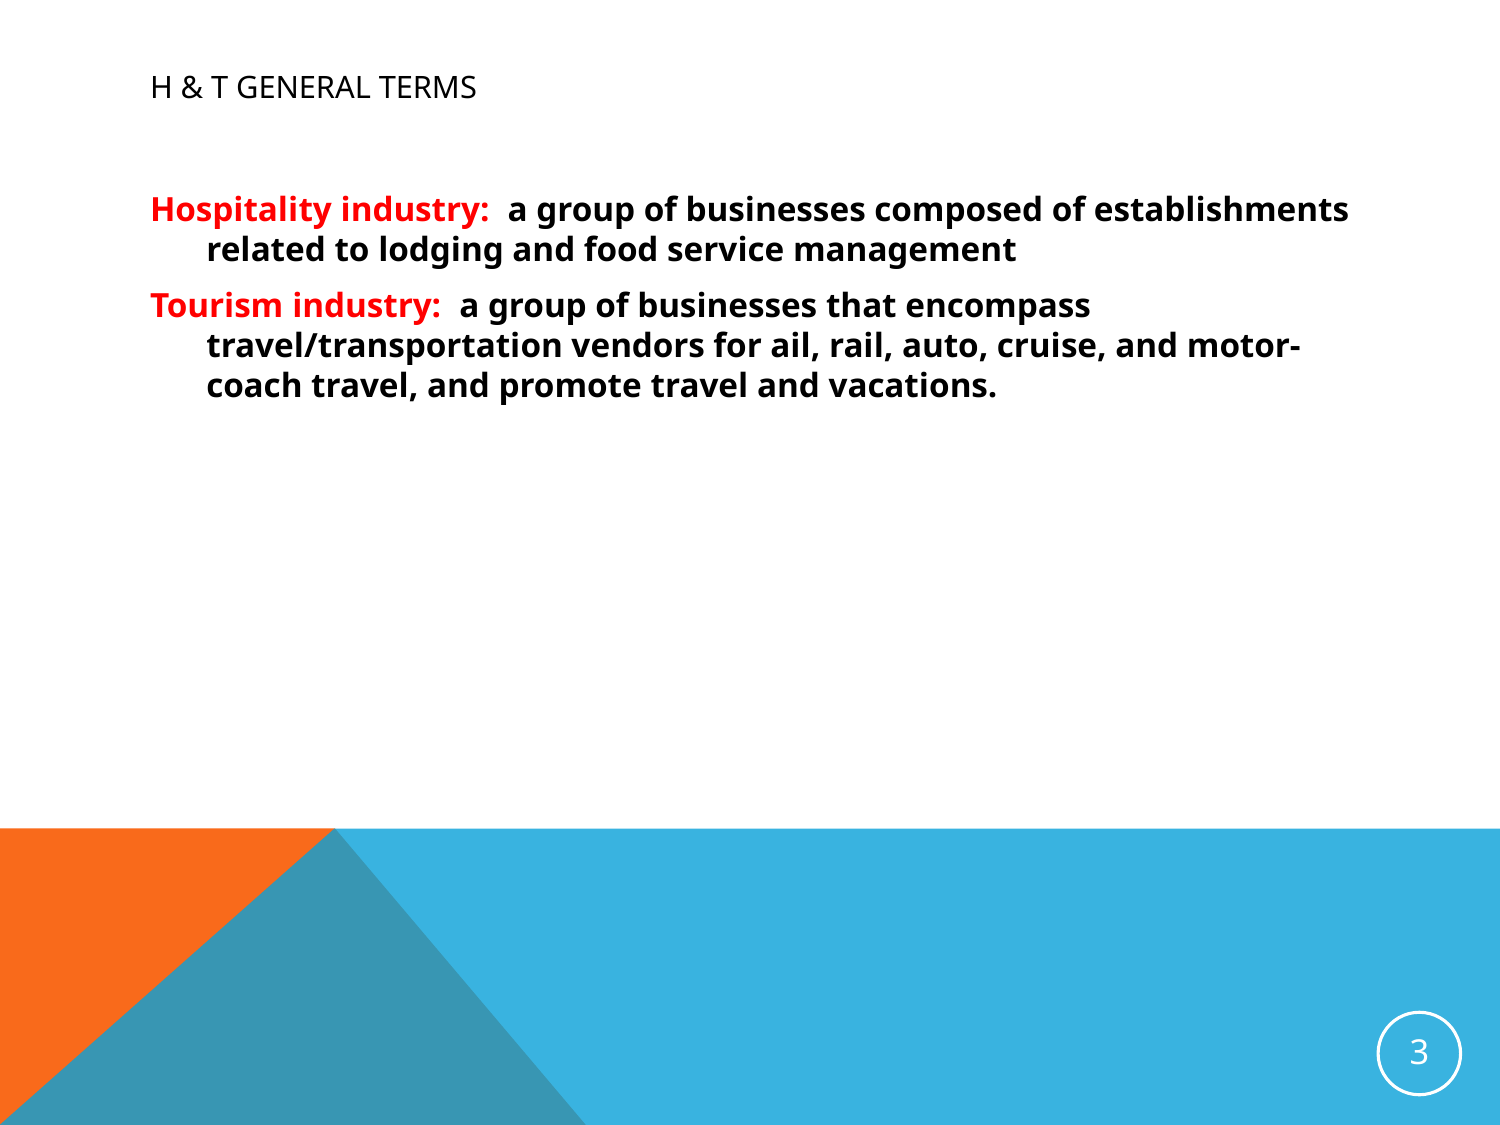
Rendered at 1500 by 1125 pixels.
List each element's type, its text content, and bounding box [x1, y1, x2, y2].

slide_number 3 [1376, 1010, 1463, 1097]
list Hospitality industry: a group of businesses composed of establishments related to lodging and food service management Tourism industry: a group of businesses that encompass travel/transportation vendors for ail, rail, auto, cruise, and motor-coach travel, and promote travel and vacations. [135, 180, 1369, 768]
title H & T General Terms [135, 60, 1369, 150]
